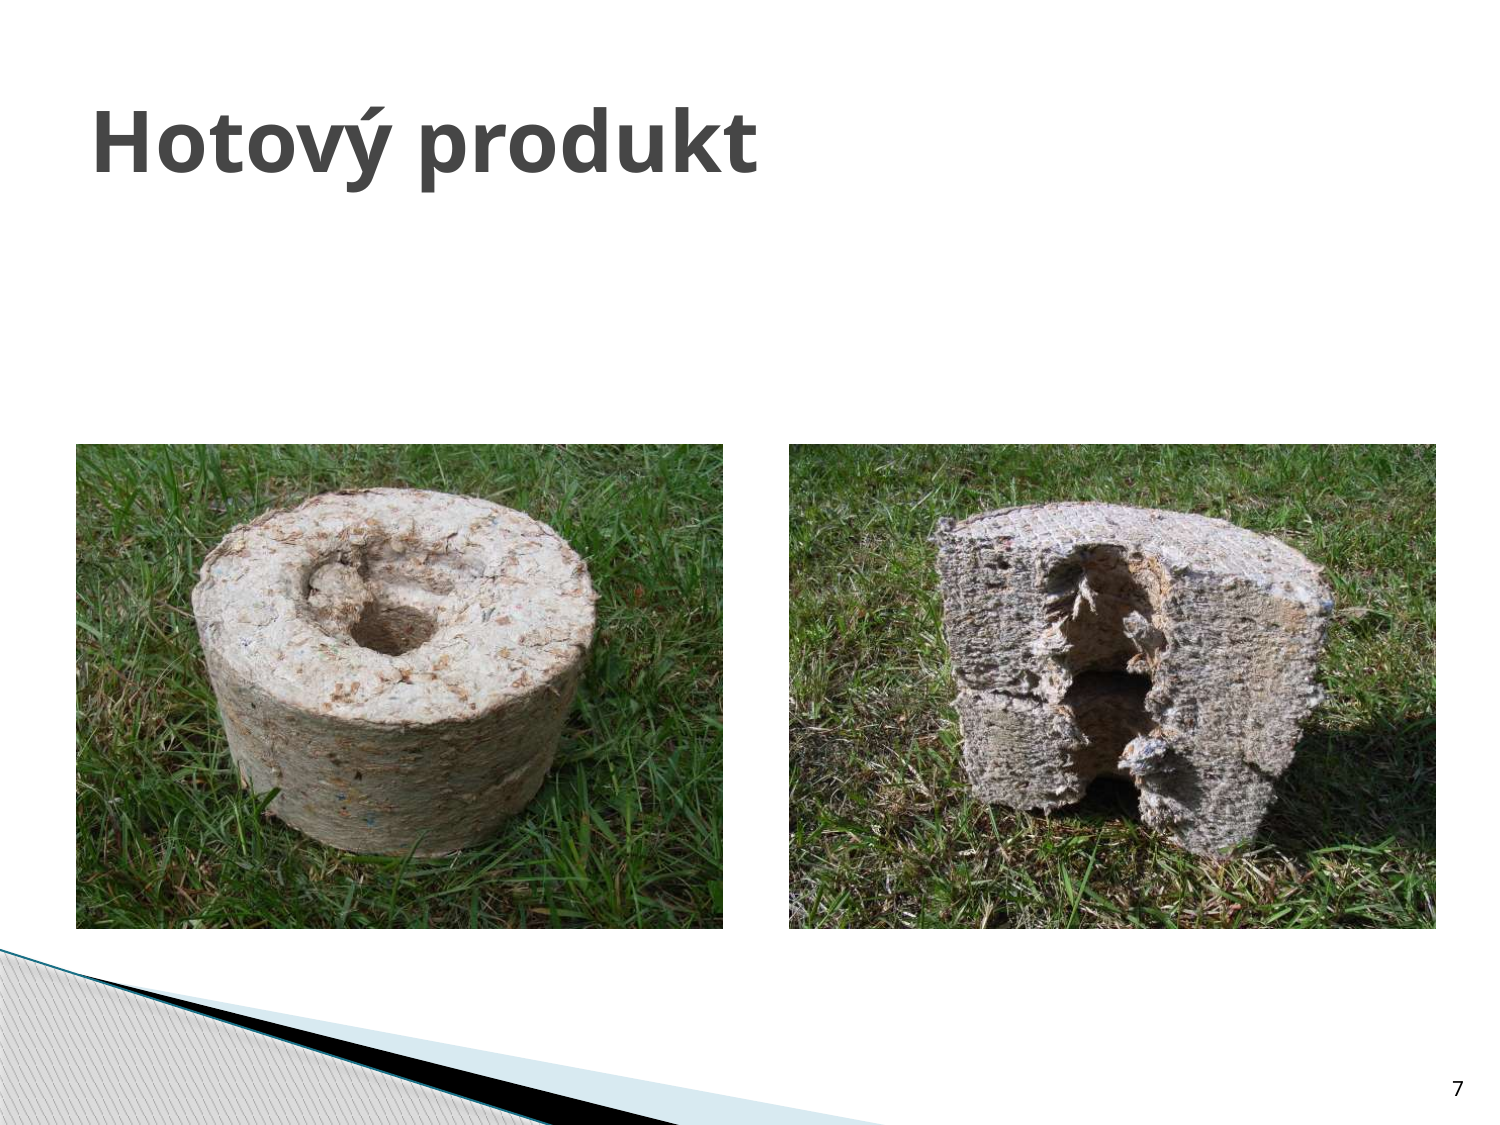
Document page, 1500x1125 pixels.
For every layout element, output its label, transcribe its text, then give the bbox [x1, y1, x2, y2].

picture [789, 444, 1436, 929]
title Hotový produkt [75, 45, 1425, 233]
slide_number 7 [1418, 1051, 1479, 1112]
picture [76, 444, 723, 929]
